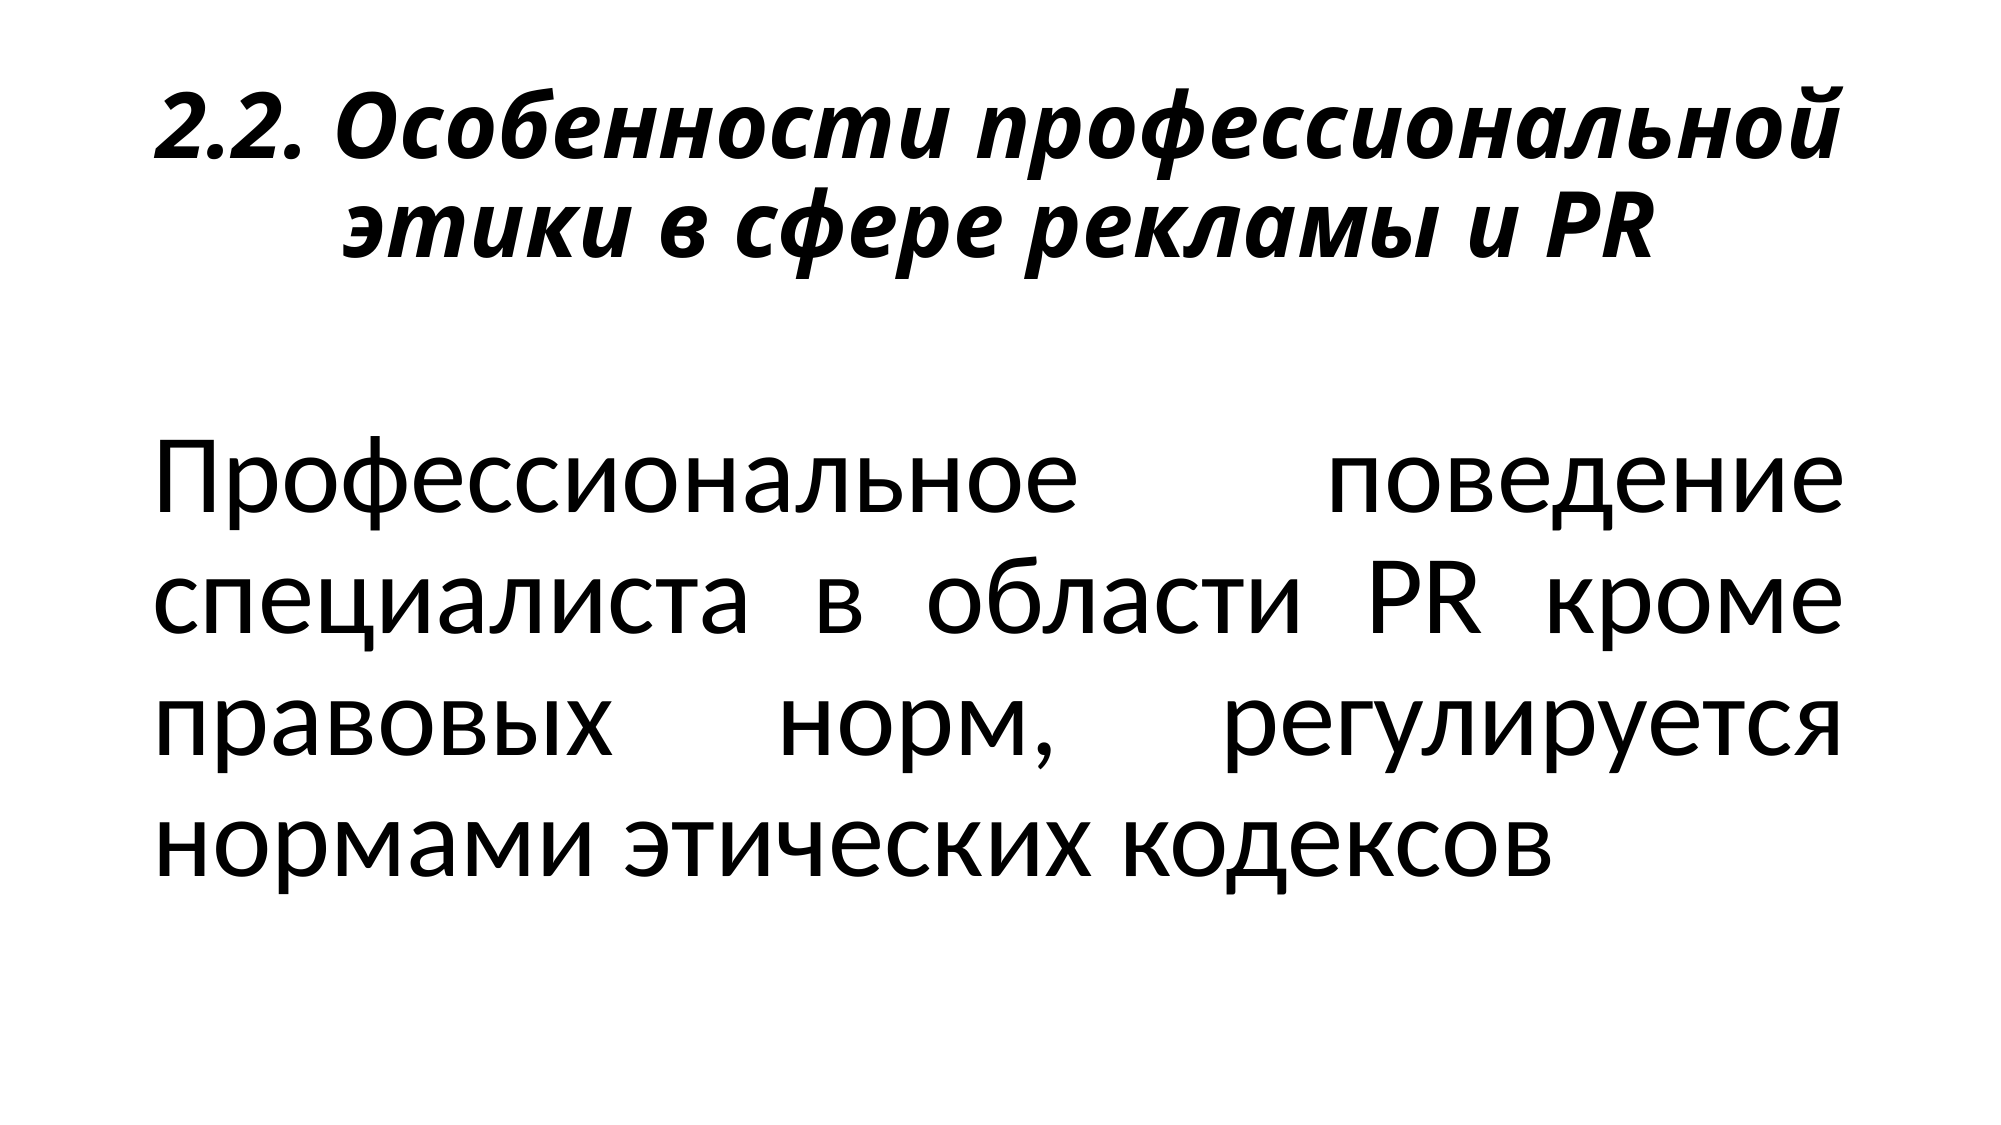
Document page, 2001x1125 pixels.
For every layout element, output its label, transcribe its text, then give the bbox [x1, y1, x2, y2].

title 2.2. Особенности профессиональной этики в сфере рекламы и PR [137, 59, 1863, 407]
list Профессиональное поведение специалиста в области PR кроме правовых норм, регулируется нормами этических кодексов [137, 407, 1863, 1014]
